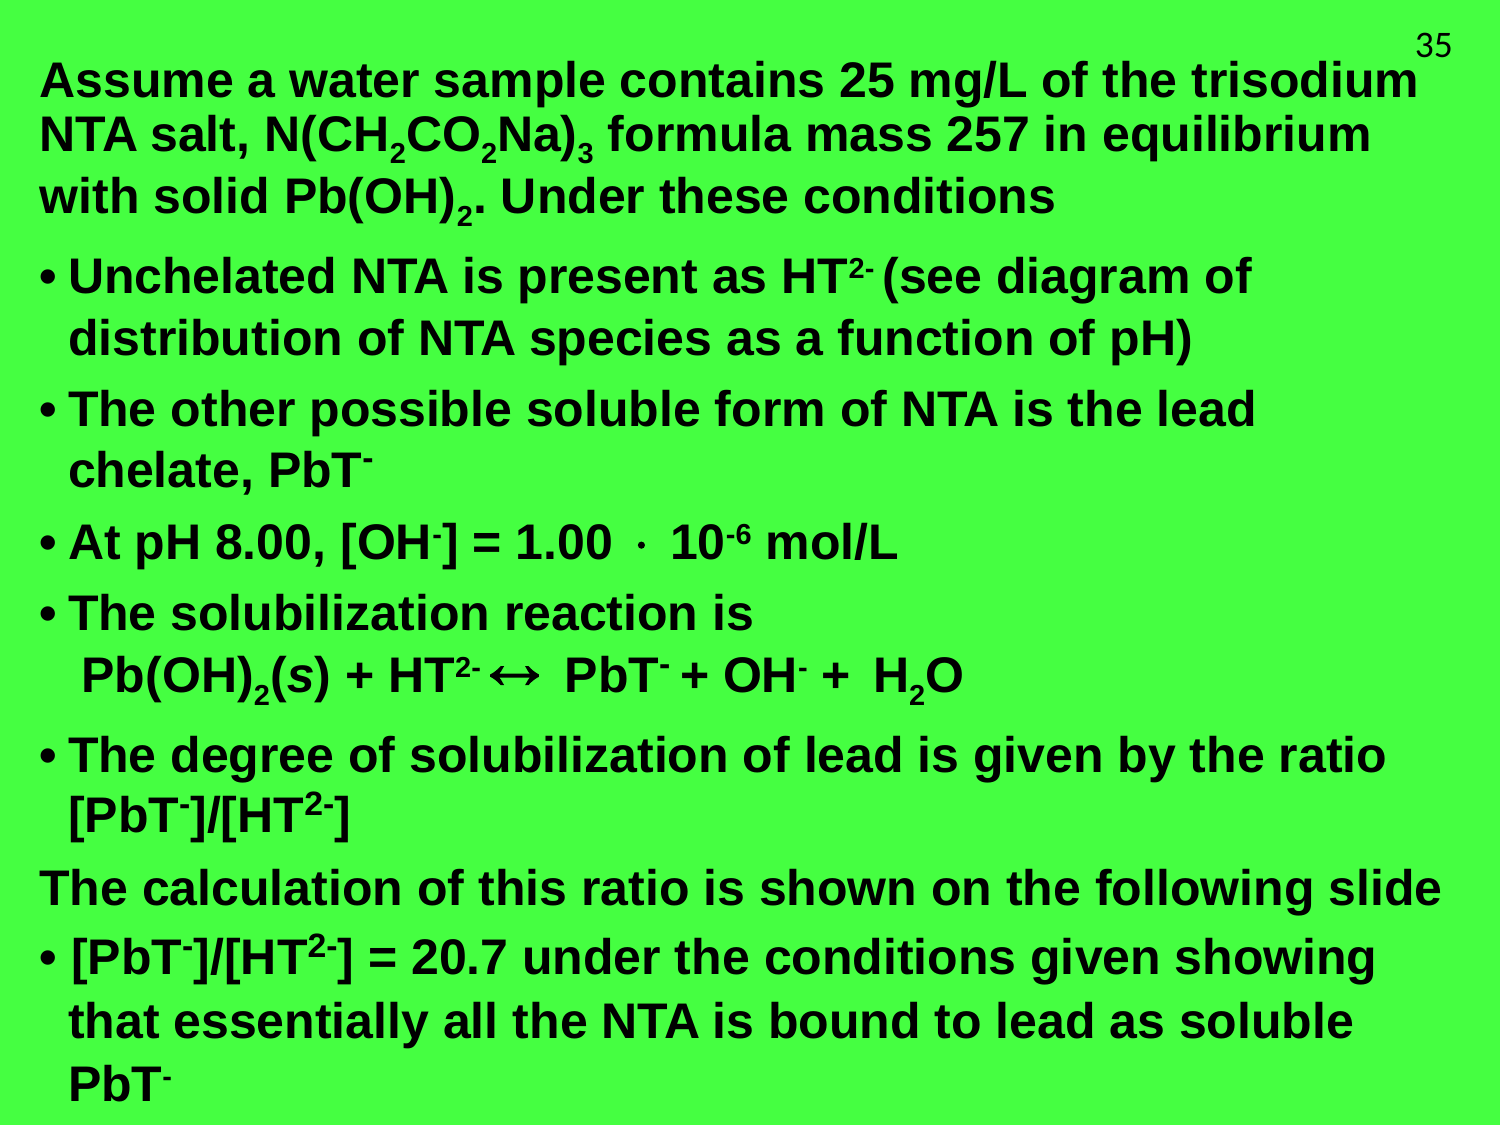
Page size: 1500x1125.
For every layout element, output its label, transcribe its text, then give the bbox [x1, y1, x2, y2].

text_box 35 [1400, 12, 1500, 73]
text_box Assume a water sample contains 25 mg/L of the trisodium NTA salt, N(CH2CO2Na)3 formula mass 257 in equilibrium with solid Pb(OH)2. Under these conditions • Unchelated NTA is present as HT2- (see diagram of distribution of NTA species as a function of pH) • The other possible soluble form of NTA is the lead chelate, PbT- • At pH 8.00, [OH-] = 1.00 × 10-6 mol/L • The solubilization reaction is Pb(OH)2(s) + HT2- « PbT- + OH- + H2O • The degree of solubilization of lead is given by the ratio [PbT-]/[HT2-] The calculation of this ratio is shown on the following slide • [PbT-]/[HT2-] = 20.7 under the conditions given showing that essentially all the NTA is bound to lead as soluble PbT- [24, 37, 1463, 1119]
